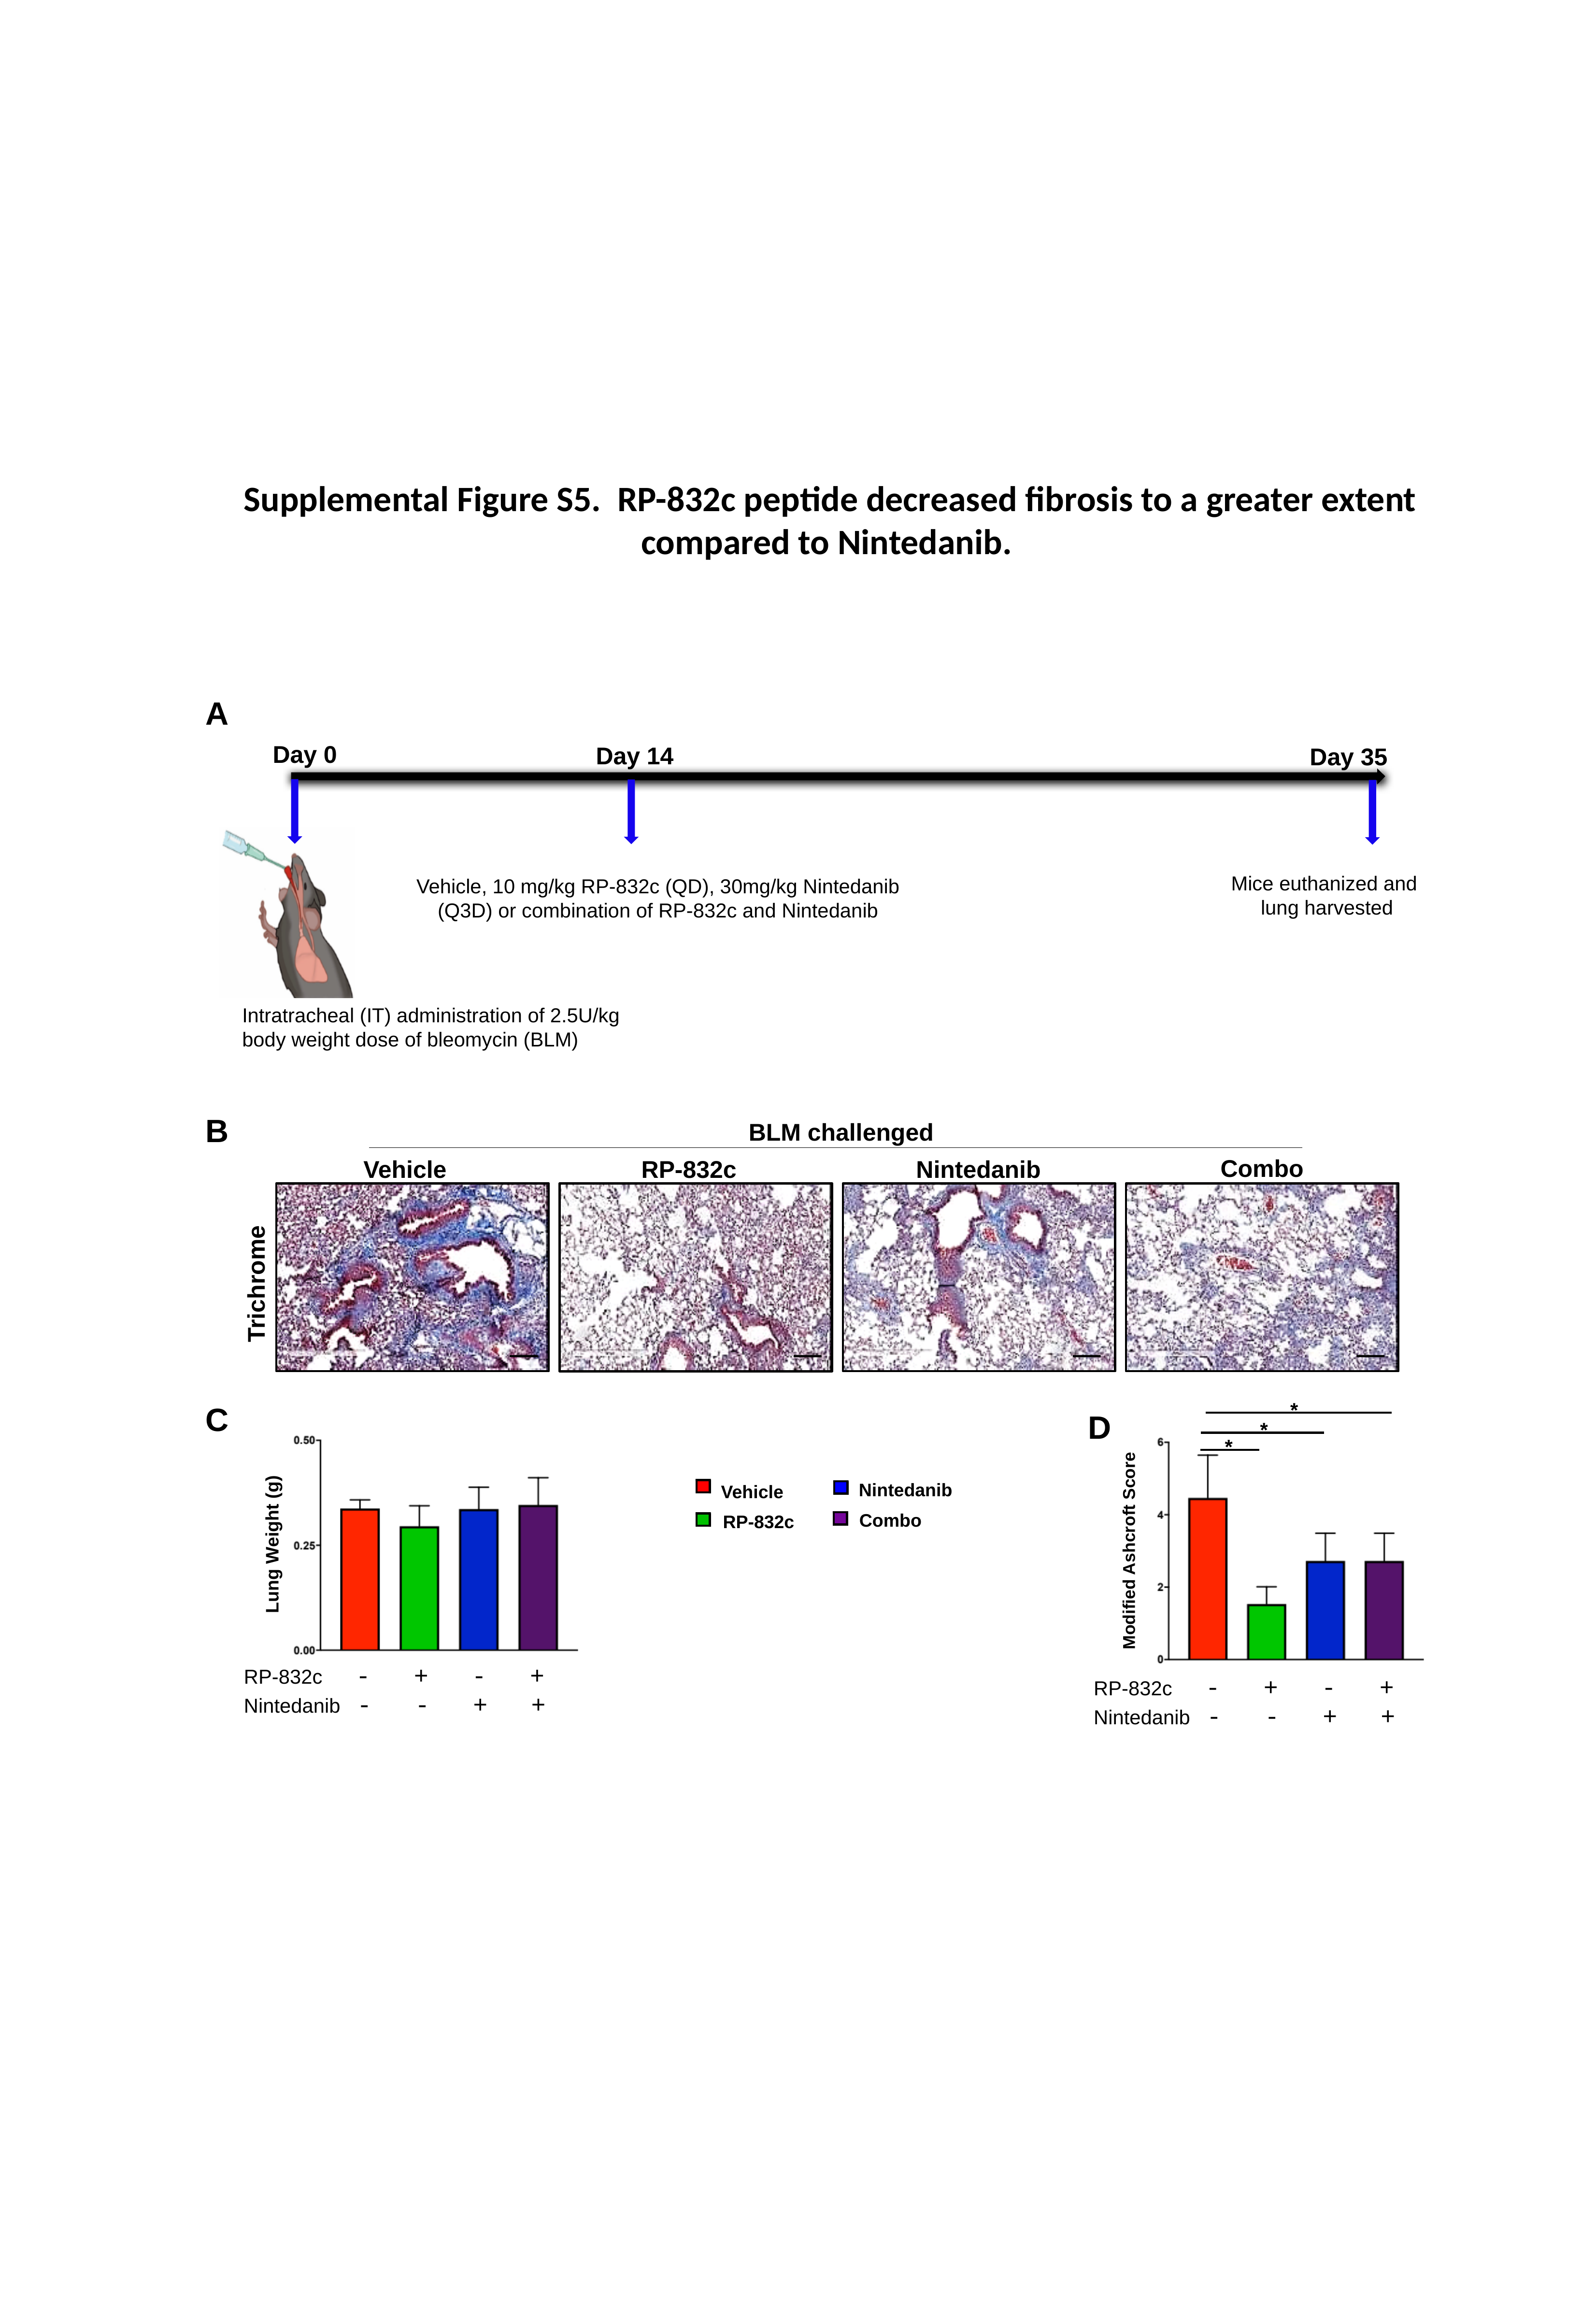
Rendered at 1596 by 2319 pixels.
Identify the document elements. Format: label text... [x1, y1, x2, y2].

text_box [198, 689, 1476, 1055]
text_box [198, 1106, 1547, 1734]
text_box Supplemental Figure S5. RP-832c peptide decreased fibrosis to a greater extent compared to Nintedanib. [166, 472, 1496, 565]
